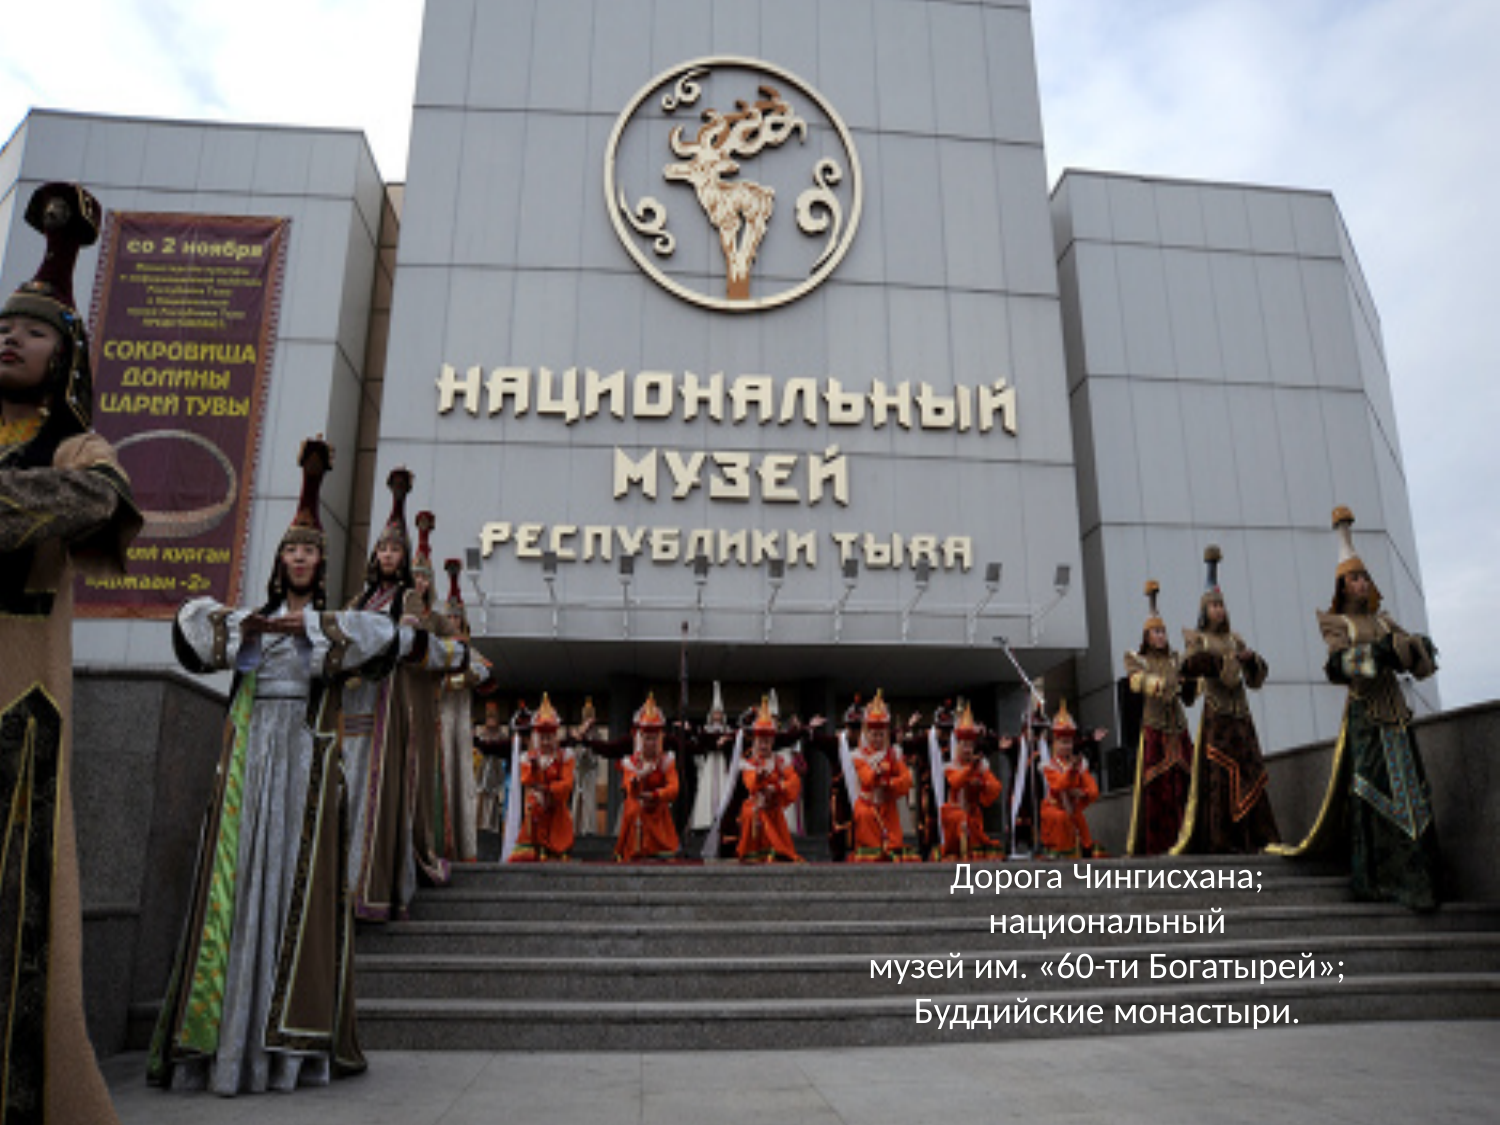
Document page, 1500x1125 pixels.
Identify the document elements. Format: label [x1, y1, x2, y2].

list [0, 0, 1500, 1125]
